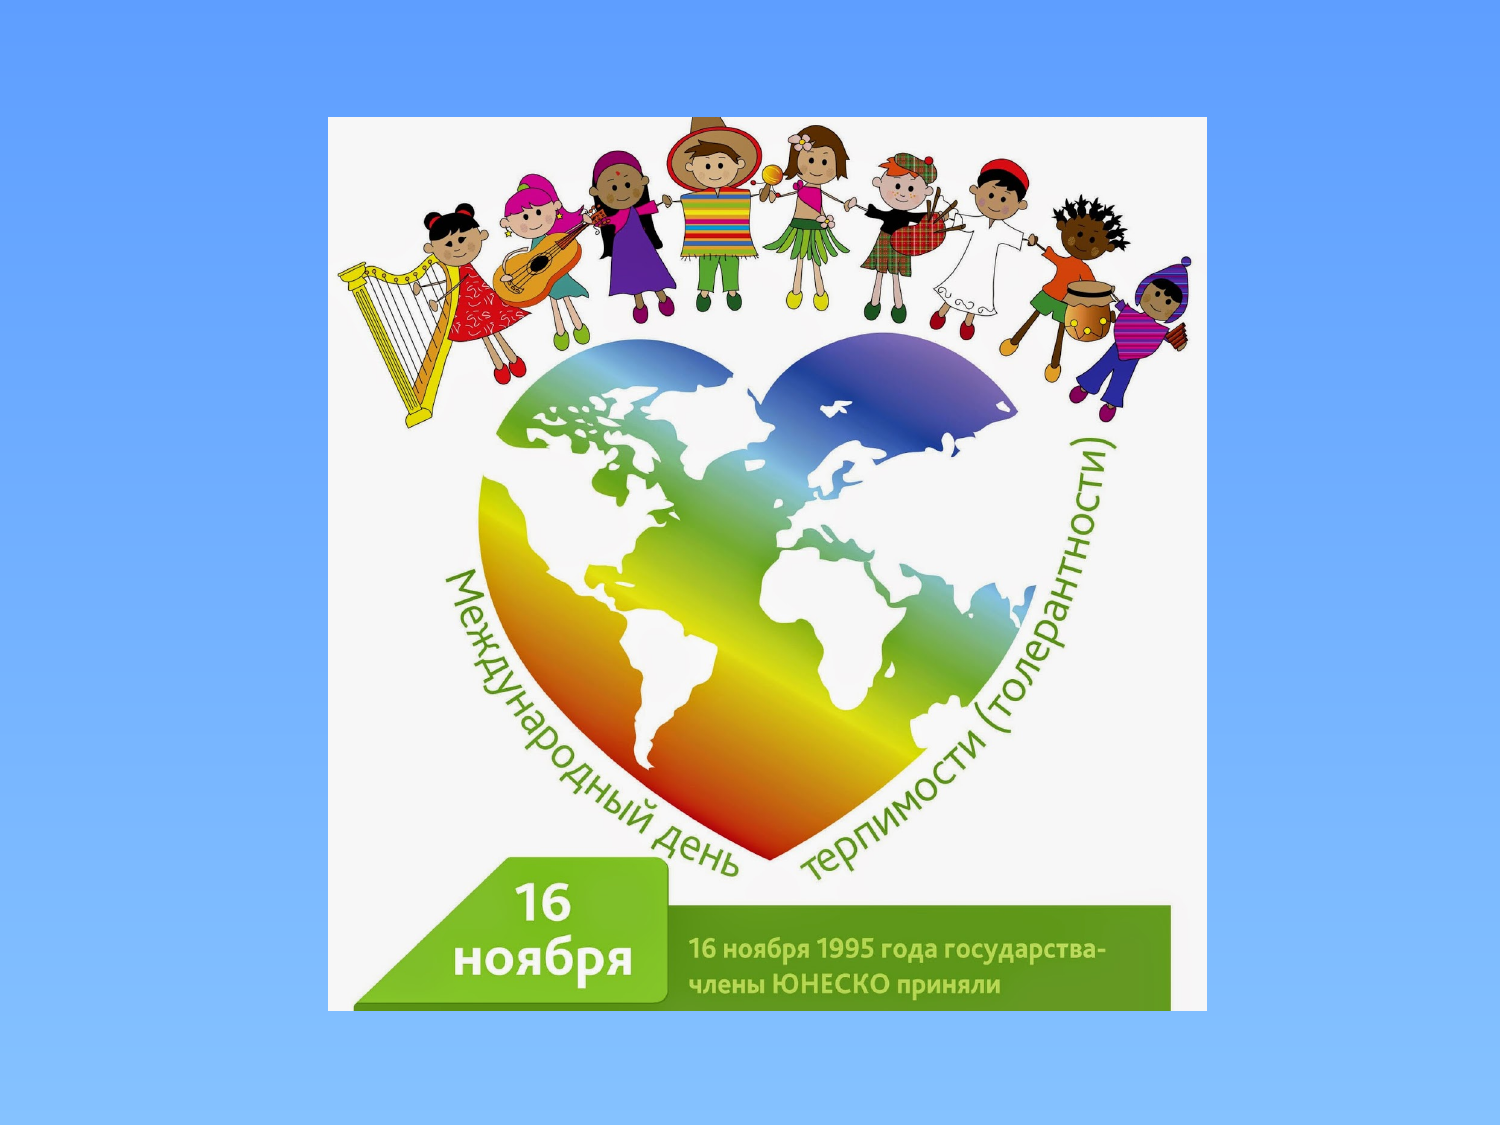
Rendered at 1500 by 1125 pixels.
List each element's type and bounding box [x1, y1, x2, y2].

list [327, 116, 1208, 1012]
